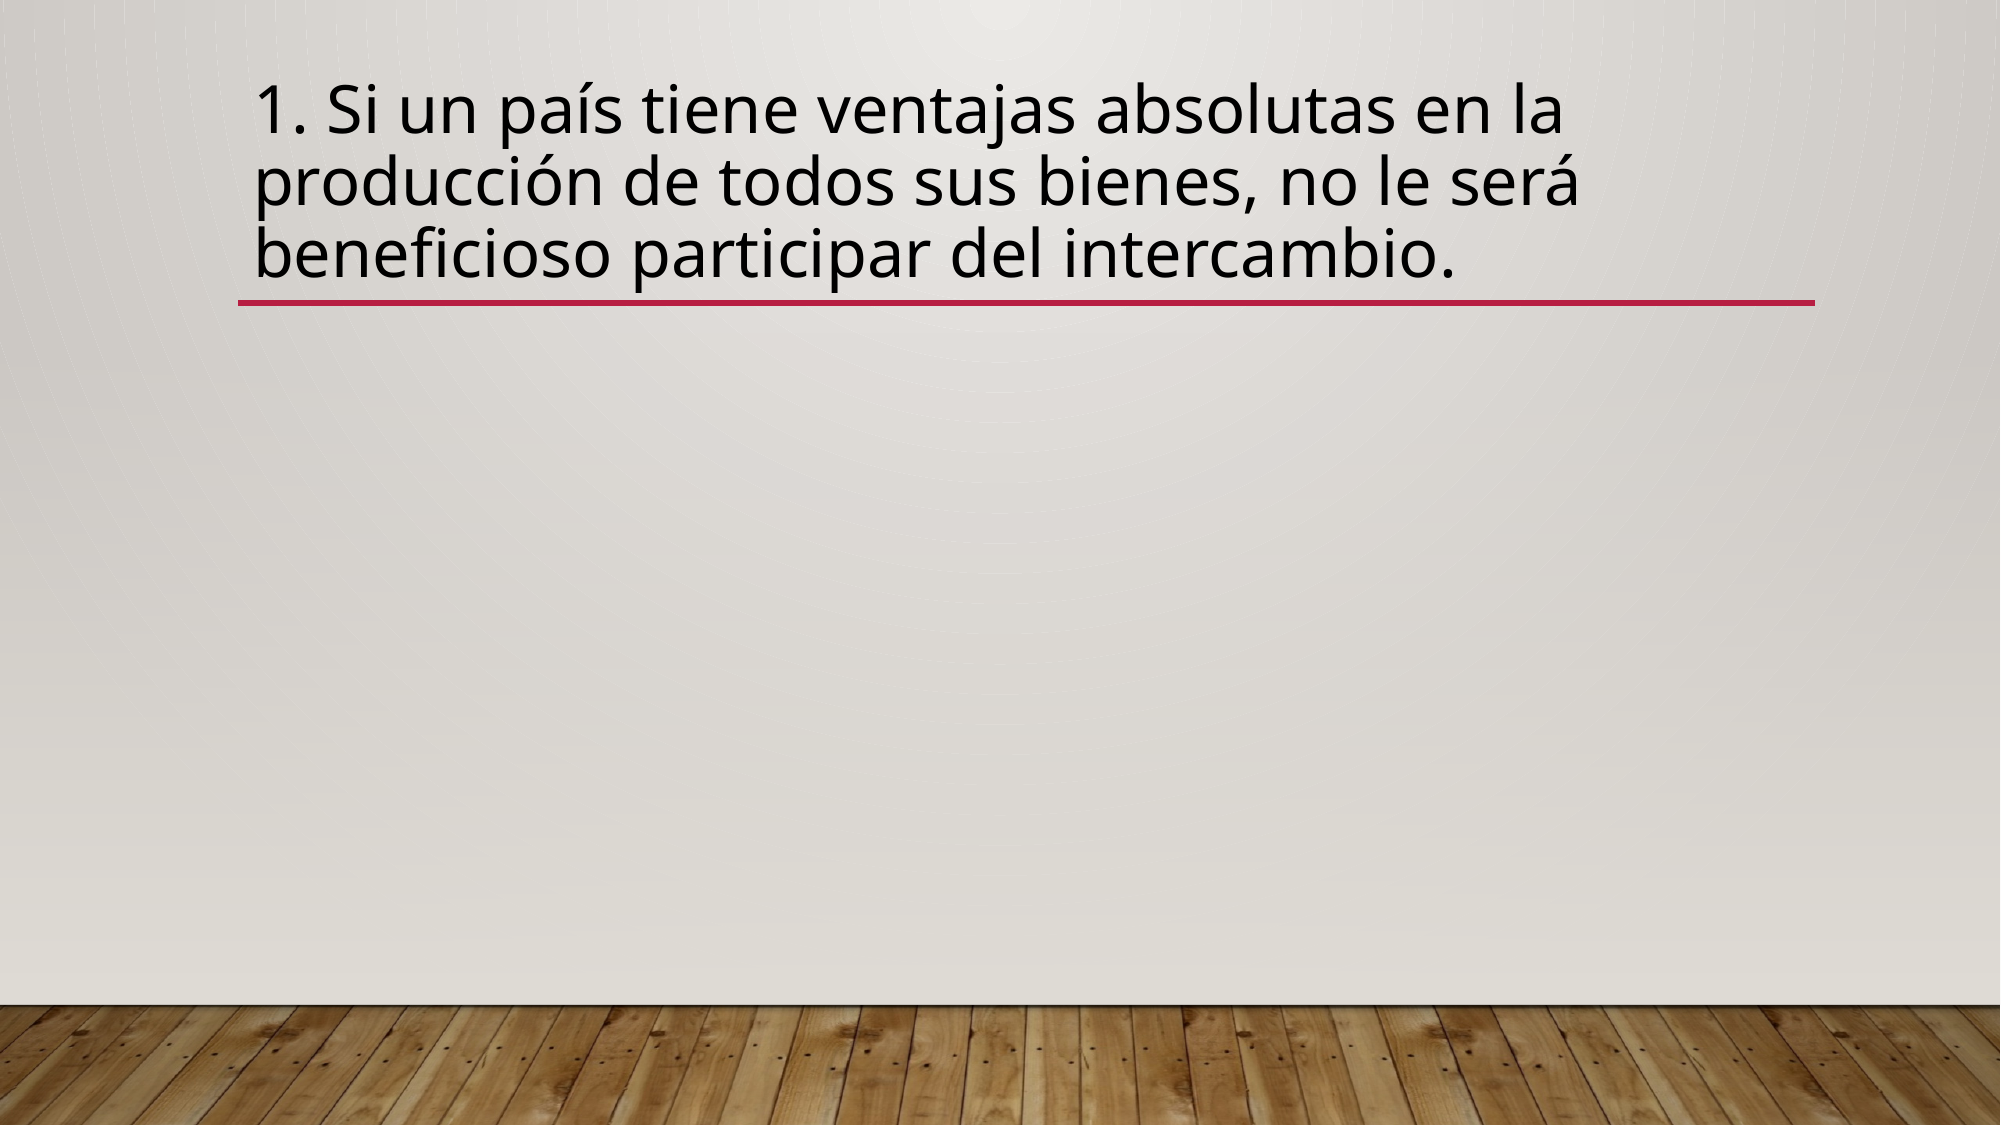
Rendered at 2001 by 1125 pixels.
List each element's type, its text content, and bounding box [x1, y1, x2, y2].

picture [0, 1005, 2000, 1125]
title 1. Si un país tiene ventajas absolutas en la producción de todos sus bienes, no le será beneficioso participar del intercambio. [238, 68, 1814, 305]
